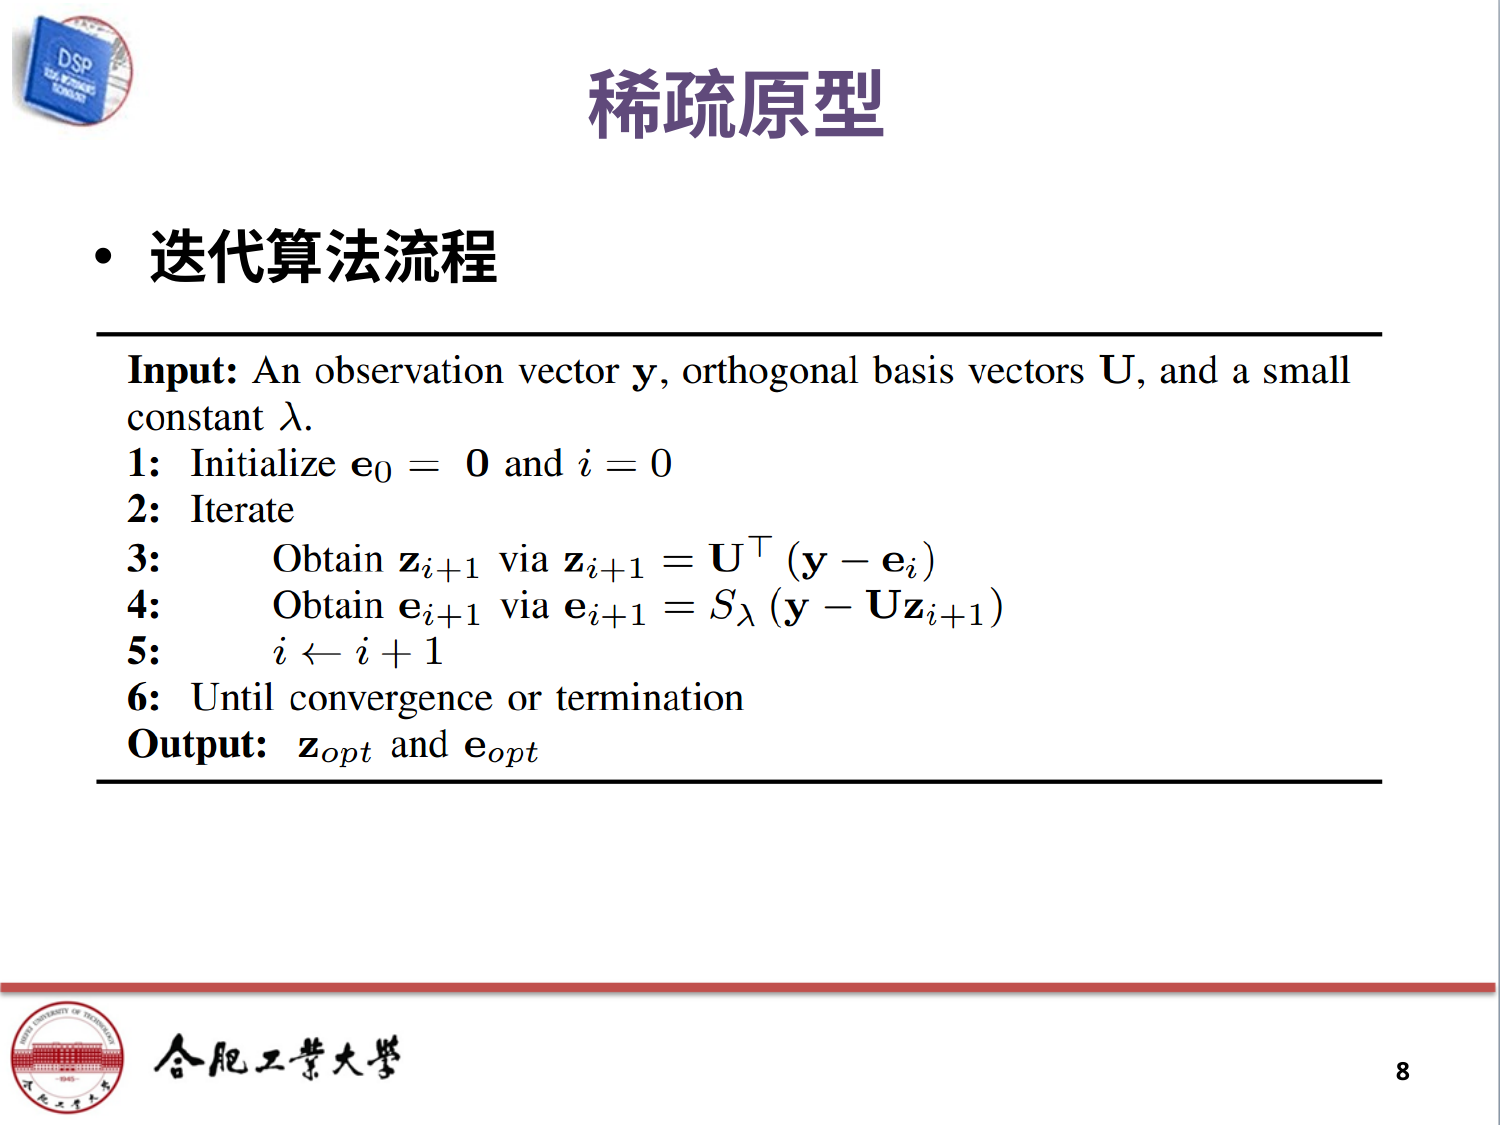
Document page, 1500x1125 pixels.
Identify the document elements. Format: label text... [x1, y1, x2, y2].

slide_number 8 [1074, 1042, 1425, 1103]
text_box 稀疏原型 [562, 49, 913, 155]
picture [0, 0, 1500, 1125]
list 迭代算法流程 [78, 212, 1429, 838]
